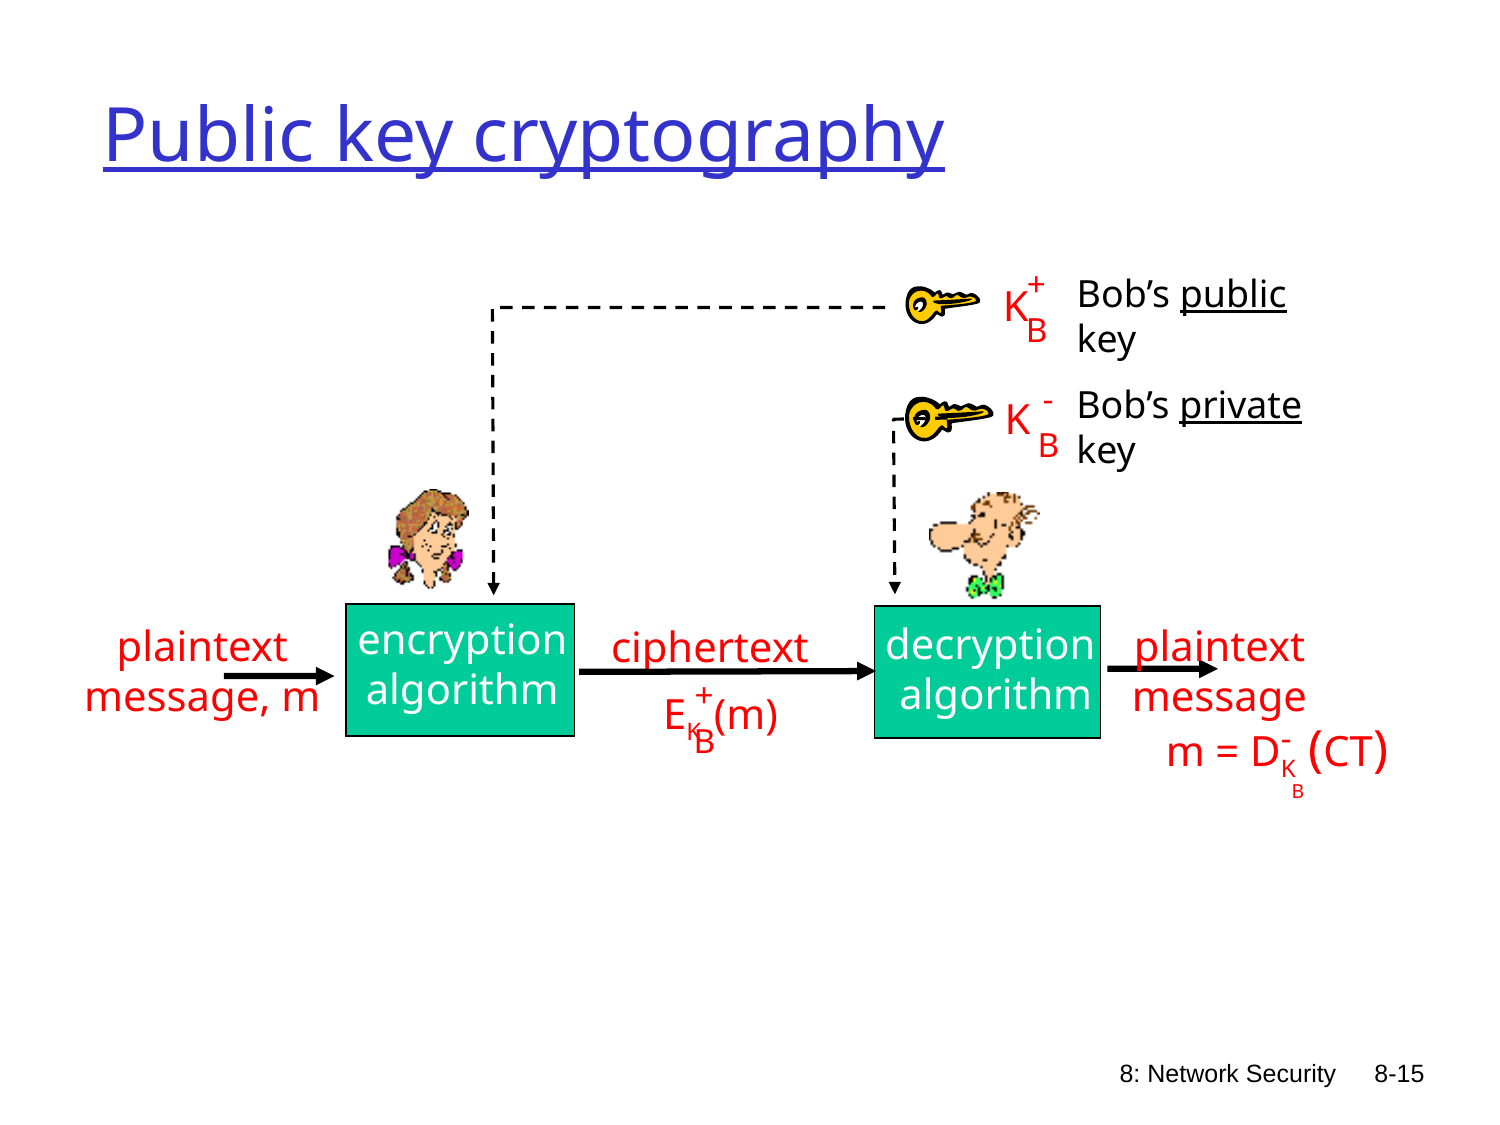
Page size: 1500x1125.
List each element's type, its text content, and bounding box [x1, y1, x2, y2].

picture [904, 395, 994, 442]
picture [904, 285, 981, 325]
text_box ciphertext [596, 612, 824, 671]
text_box decryption algorithm [870, 610, 1121, 725]
text_box - [1027, 371, 1069, 426]
text_box B [1010, 301, 1063, 357]
text_box Bob’s private key [1061, 373, 1351, 479]
text_box [874, 606, 1101, 610]
text_box plaintext message, m [69, 612, 336, 728]
text_box B [1022, 416, 1075, 472]
footer 8: Network Security [876, 1050, 1352, 1125]
text_box [346, 721, 575, 736]
picture [385, 489, 469, 593]
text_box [643, 666, 798, 768]
text_box + [1012, 255, 1061, 311]
text_box K [989, 385, 1027, 451]
text_box K [988, 272, 1012, 337]
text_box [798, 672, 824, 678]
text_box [1144, 709, 1410, 792]
text_box [487, 307, 886, 596]
text_box encryption algorithm [342, 605, 583, 721]
text_box plaintext message [1117, 612, 1323, 727]
text_box [798, 664, 877, 678]
text_box [888, 418, 941, 595]
title Public key cryptography [87, 37, 1363, 225]
text_box Bob’s public key [1061, 262, 1352, 367]
text_box [223, 669, 335, 683]
text_box ciphertext [596, 672, 643, 678]
slide_number 8-15 [1320, 1050, 1440, 1099]
text_box [874, 725, 1101, 738]
picture [929, 492, 1040, 604]
